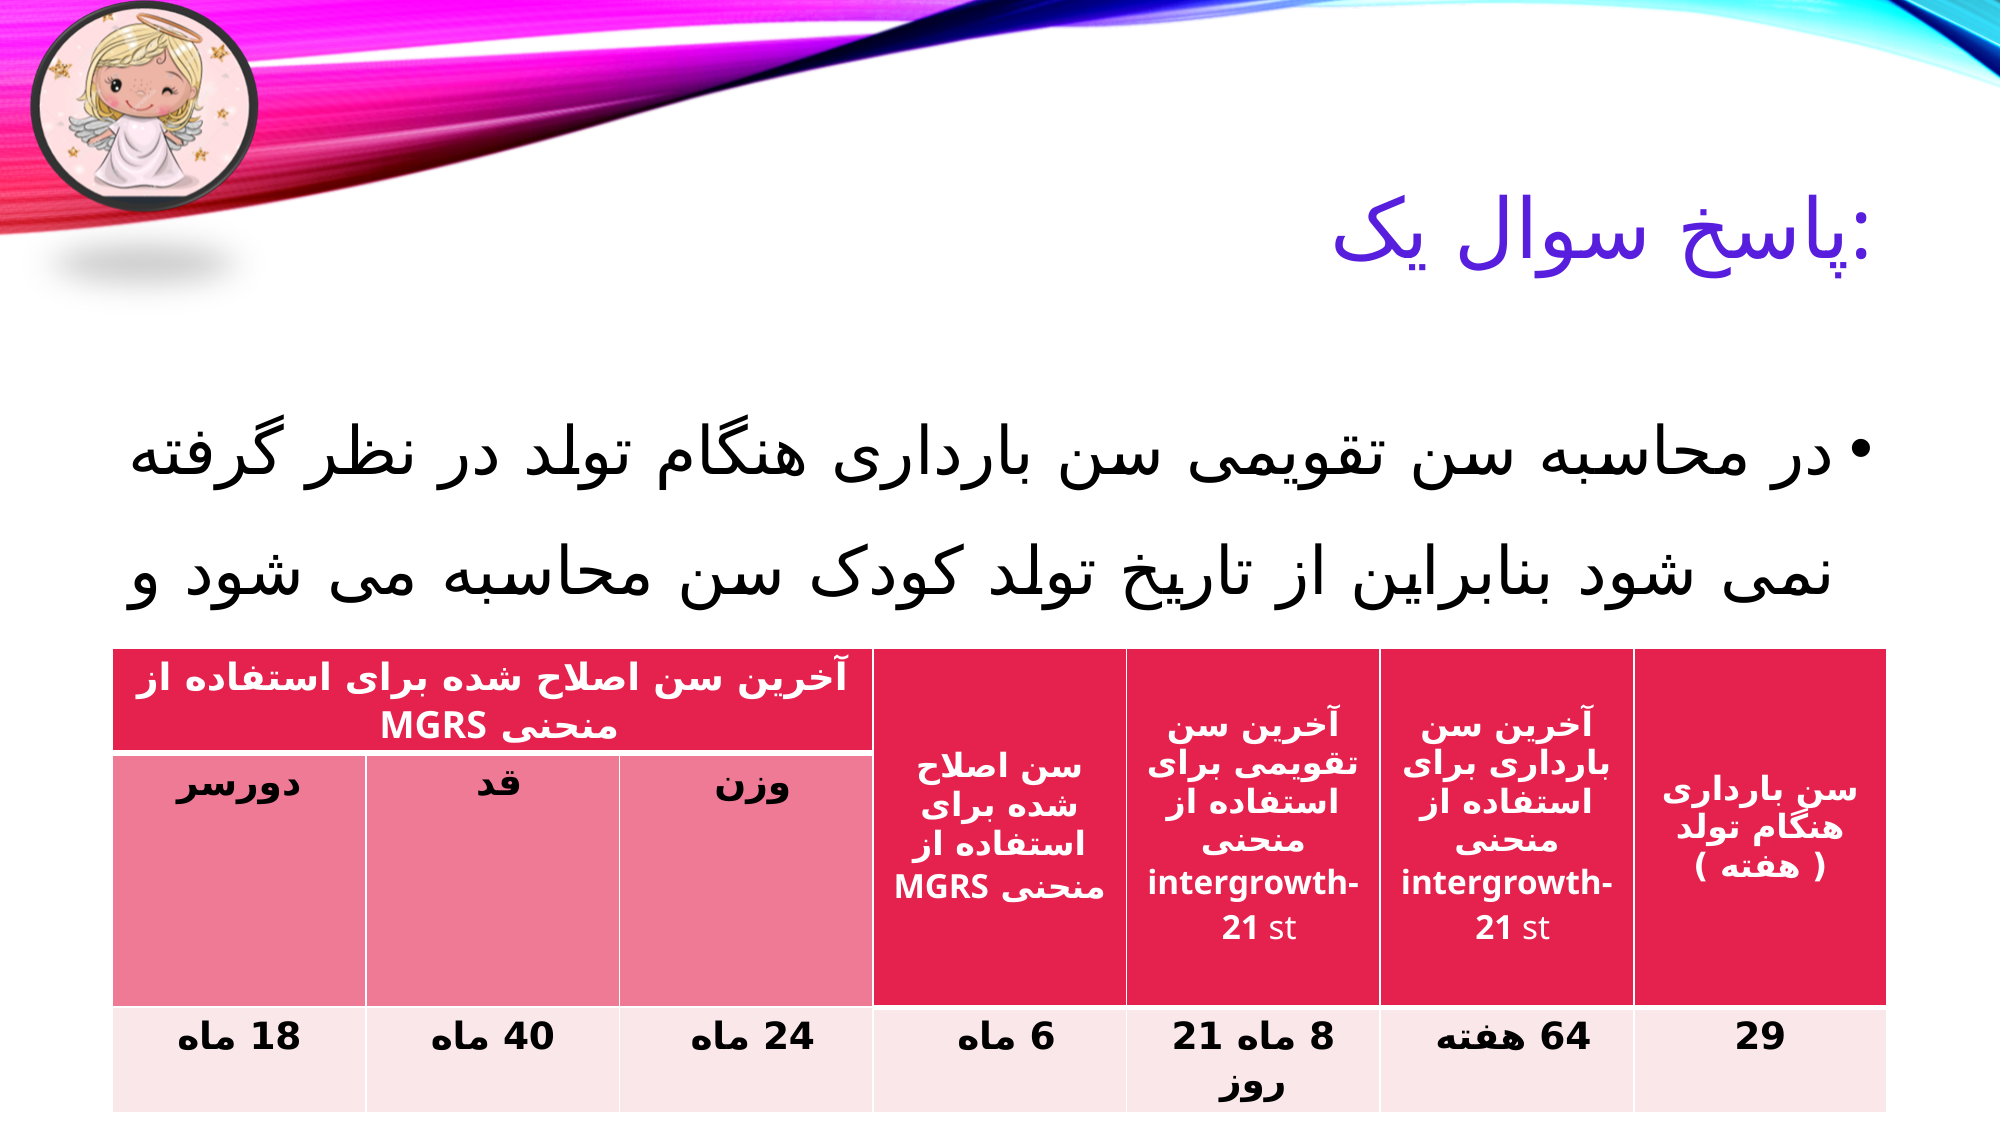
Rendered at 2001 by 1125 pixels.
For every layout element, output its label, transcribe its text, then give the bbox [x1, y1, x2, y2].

table_cell 6 ماه [874, 1010, 1126, 1112]
table_cell 18 ماه [113, 1008, 365, 1112]
table_cell وزن [620, 756, 872, 1006]
table_header آخرین سن تقویمی برای استفاده از منحنی intergrowth- 21 st [1127, 649, 1379, 1005]
table_cell 40 ماه [367, 1008, 619, 1112]
list در محاسبه سن تقویمی سن بارداری هنگام تولد در نظر گرفته نمی شود بنابراین از تاریخ تولد کودک سن محاسبه می شود و برابر است با 7 ماه 25 روز (61هفته و1 روز) [112, 360, 1888, 647]
table_header سن بارداری هنگام تولد ( هفته ) [1635, 649, 1886, 1005]
table_cell قد [367, 756, 619, 1006]
picture [0, 0, 2000, 330]
table_cell 24 ماه [620, 1008, 872, 1112]
picture [1890, 0, 2000, 75]
picture [1910, 0, 2000, 45]
title پاسخ سوال یک: [474, 125, 1888, 338]
table_cell دورسر [113, 756, 365, 1006]
table_cell 64 هفته [1381, 1010, 1633, 1112]
table_cell 8 ماه 21 روز [1127, 1010, 1379, 1112]
table_header سن اصلاح شده برای استفاده از منحنی MGRS [874, 649, 1126, 1005]
table_header آخرین سن بارداری برای استفاده از منحنی intergrowth- 21 st [1381, 649, 1633, 1005]
table_header آخرین سن اصلاح شده برای استفاده از منحنی MGRS [113, 649, 872, 750]
table_cell 29 [1635, 1010, 1886, 1112]
